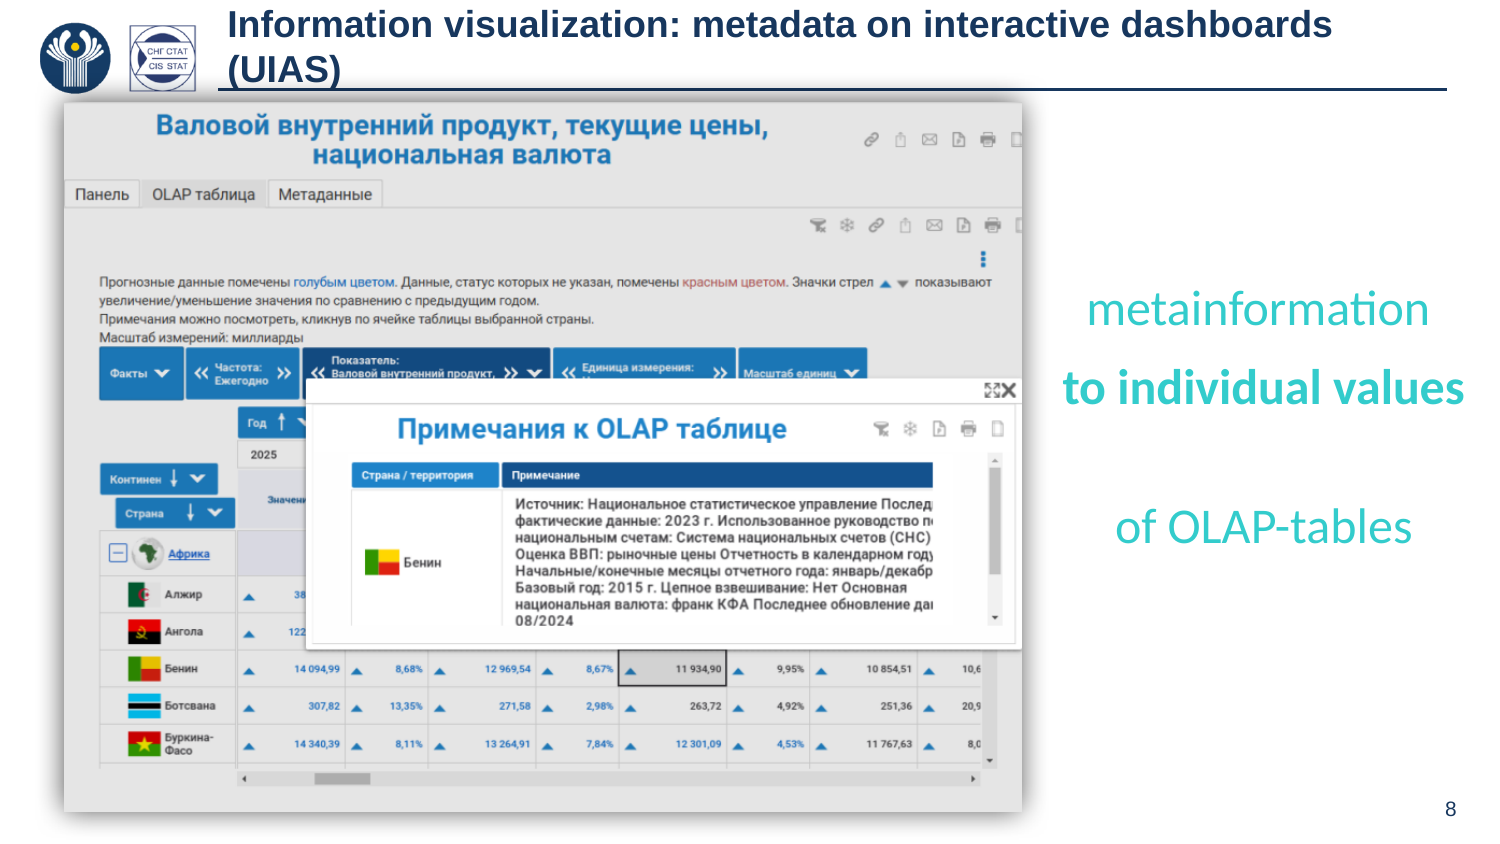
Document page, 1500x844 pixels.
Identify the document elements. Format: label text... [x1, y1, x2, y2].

picture [0, 0, 1022, 813]
text_box metainformation to individual values of OLAP-tables [1045, 268, 1483, 561]
title Information visualization: metadata on interactive dashboards (UIAS) [212, 31, 1441, 103]
